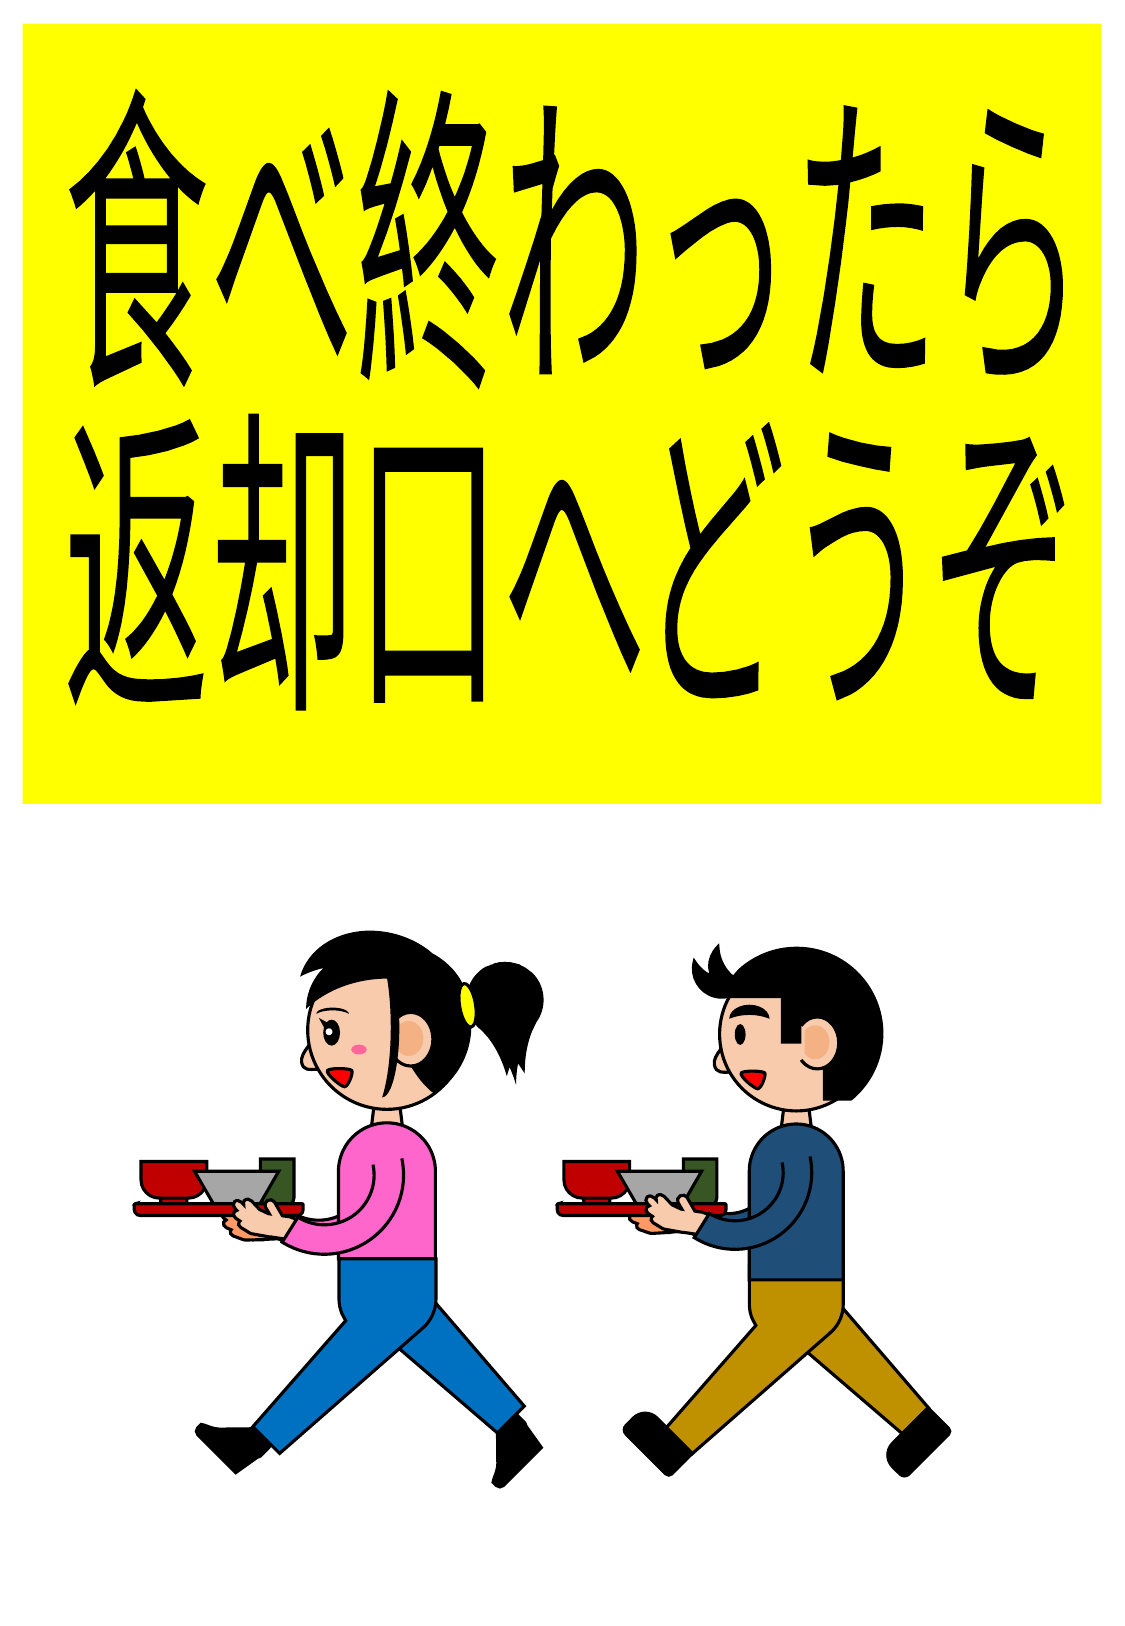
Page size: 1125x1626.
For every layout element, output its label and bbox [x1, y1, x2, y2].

text_box [134, 930, 950, 1476]
text_box [20, 21, 1103, 806]
